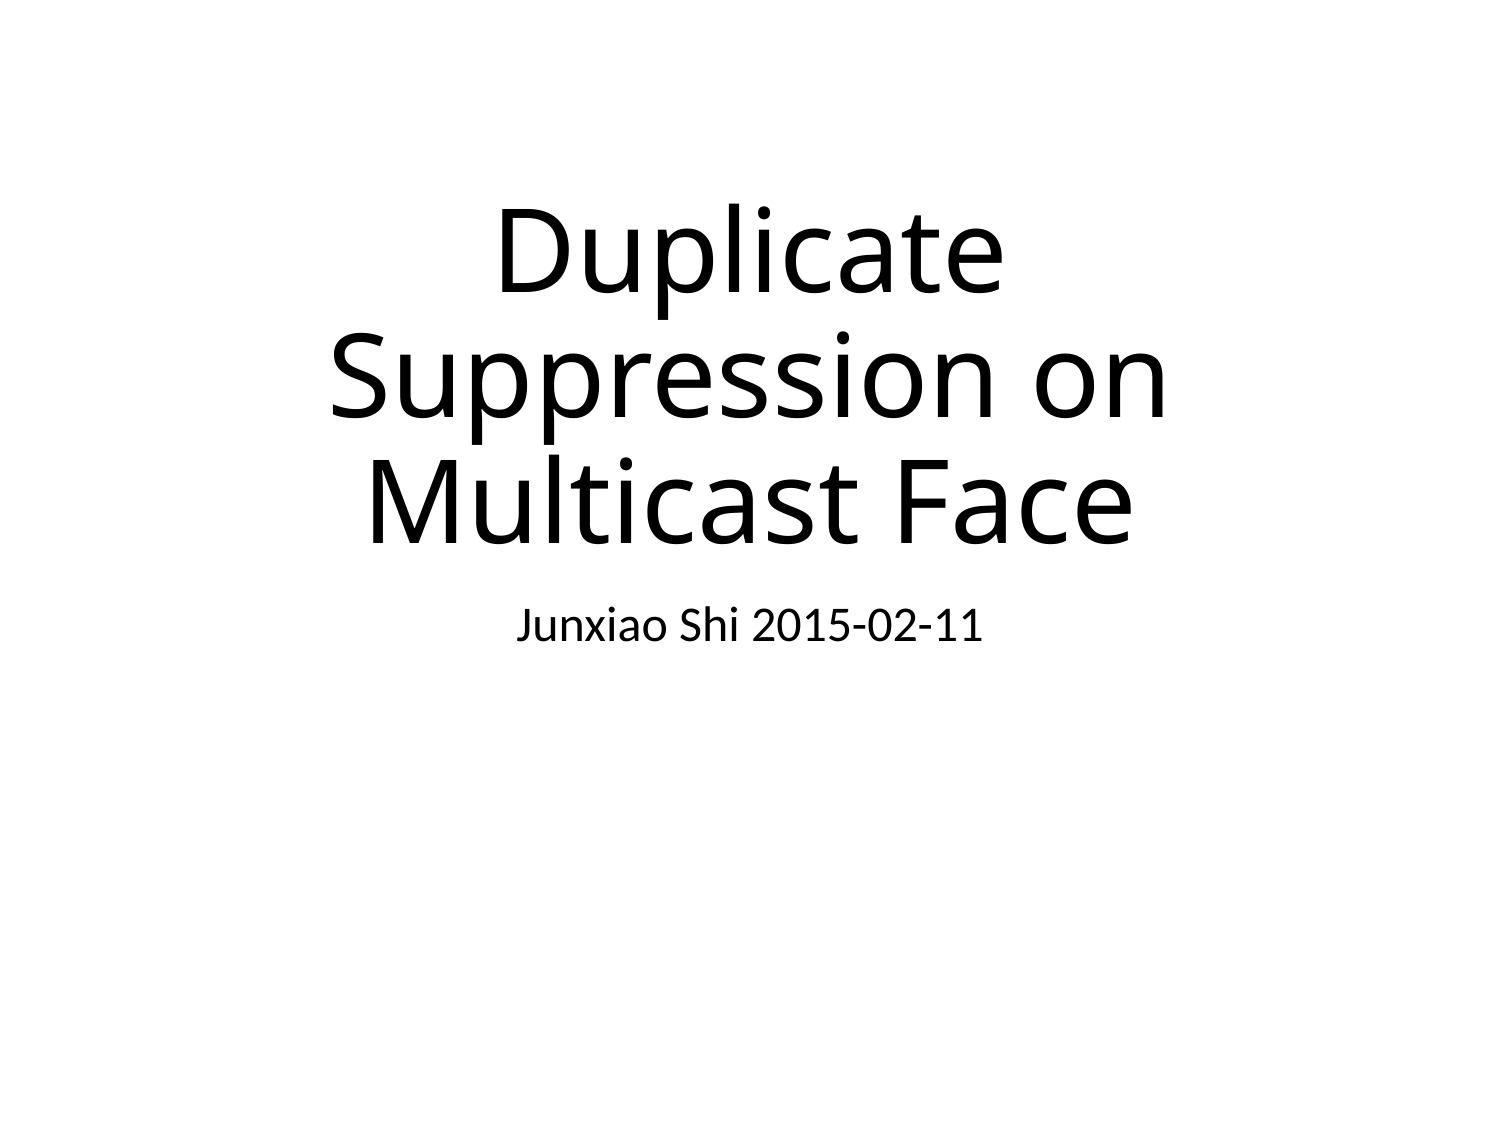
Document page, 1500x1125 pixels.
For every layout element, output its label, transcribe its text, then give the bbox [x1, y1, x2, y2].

title Duplicate Suppression on Multicast Face [187, 184, 1313, 576]
subtitle Junxiao Shi 2015-02-11 [187, 590, 1313, 863]
